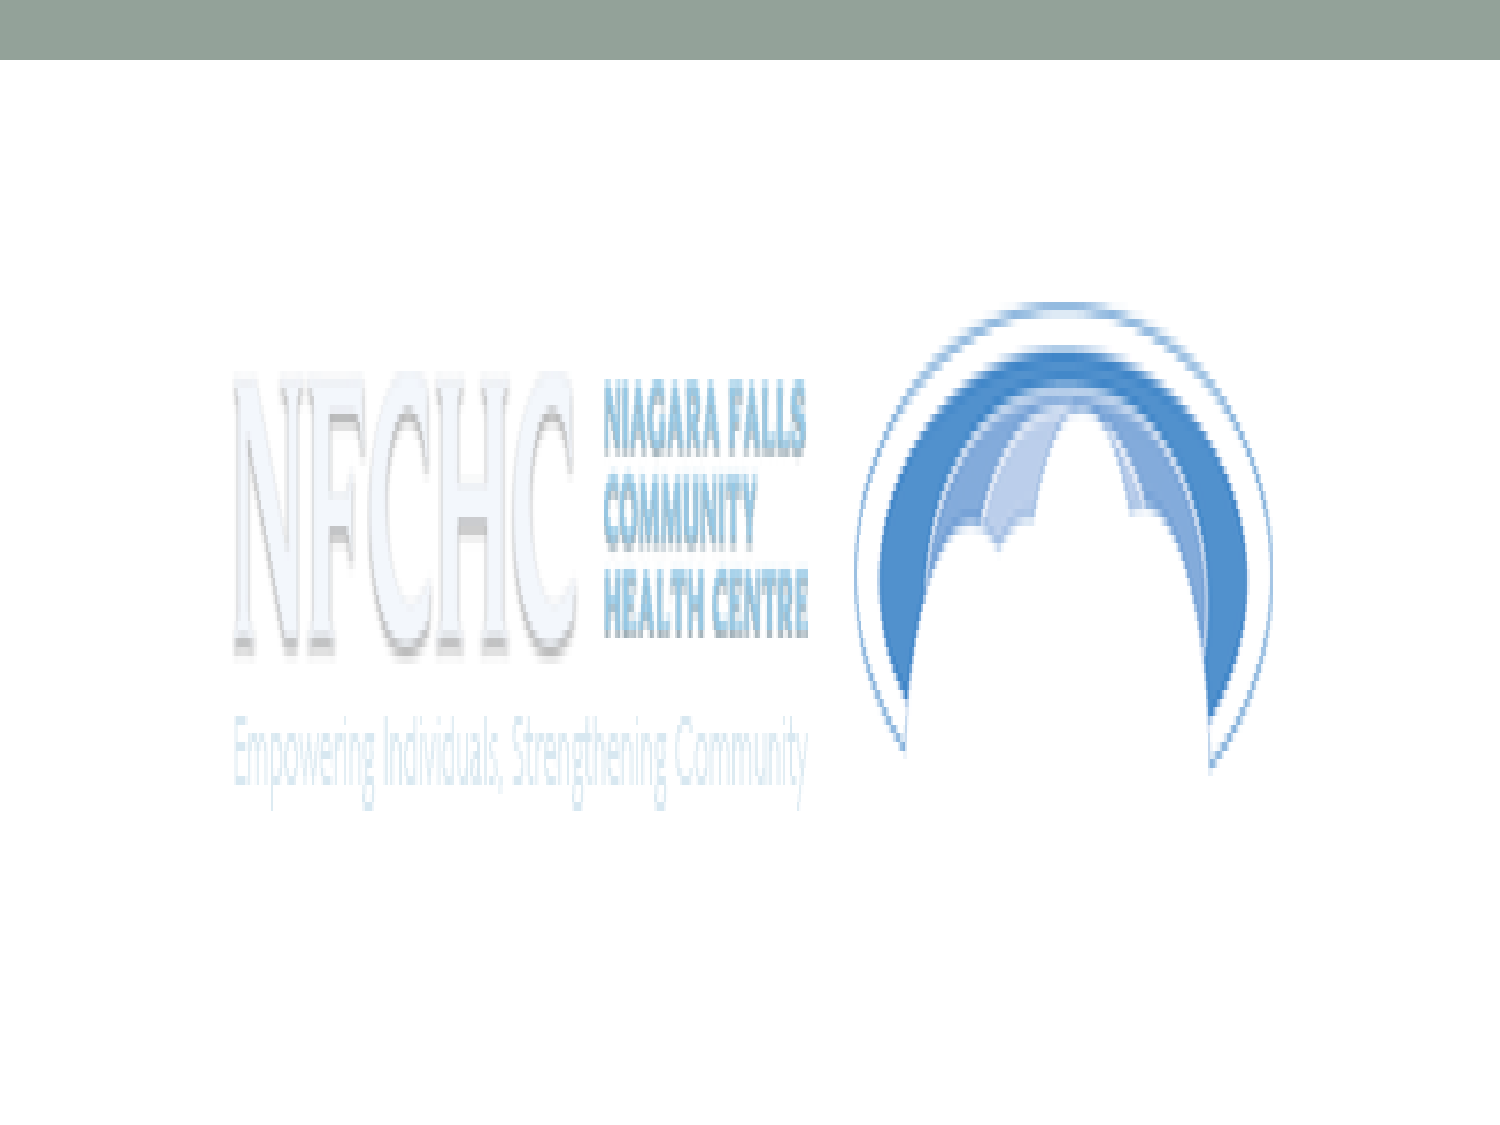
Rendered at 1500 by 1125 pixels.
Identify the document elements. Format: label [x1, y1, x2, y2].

picture [232, 302, 1273, 847]
